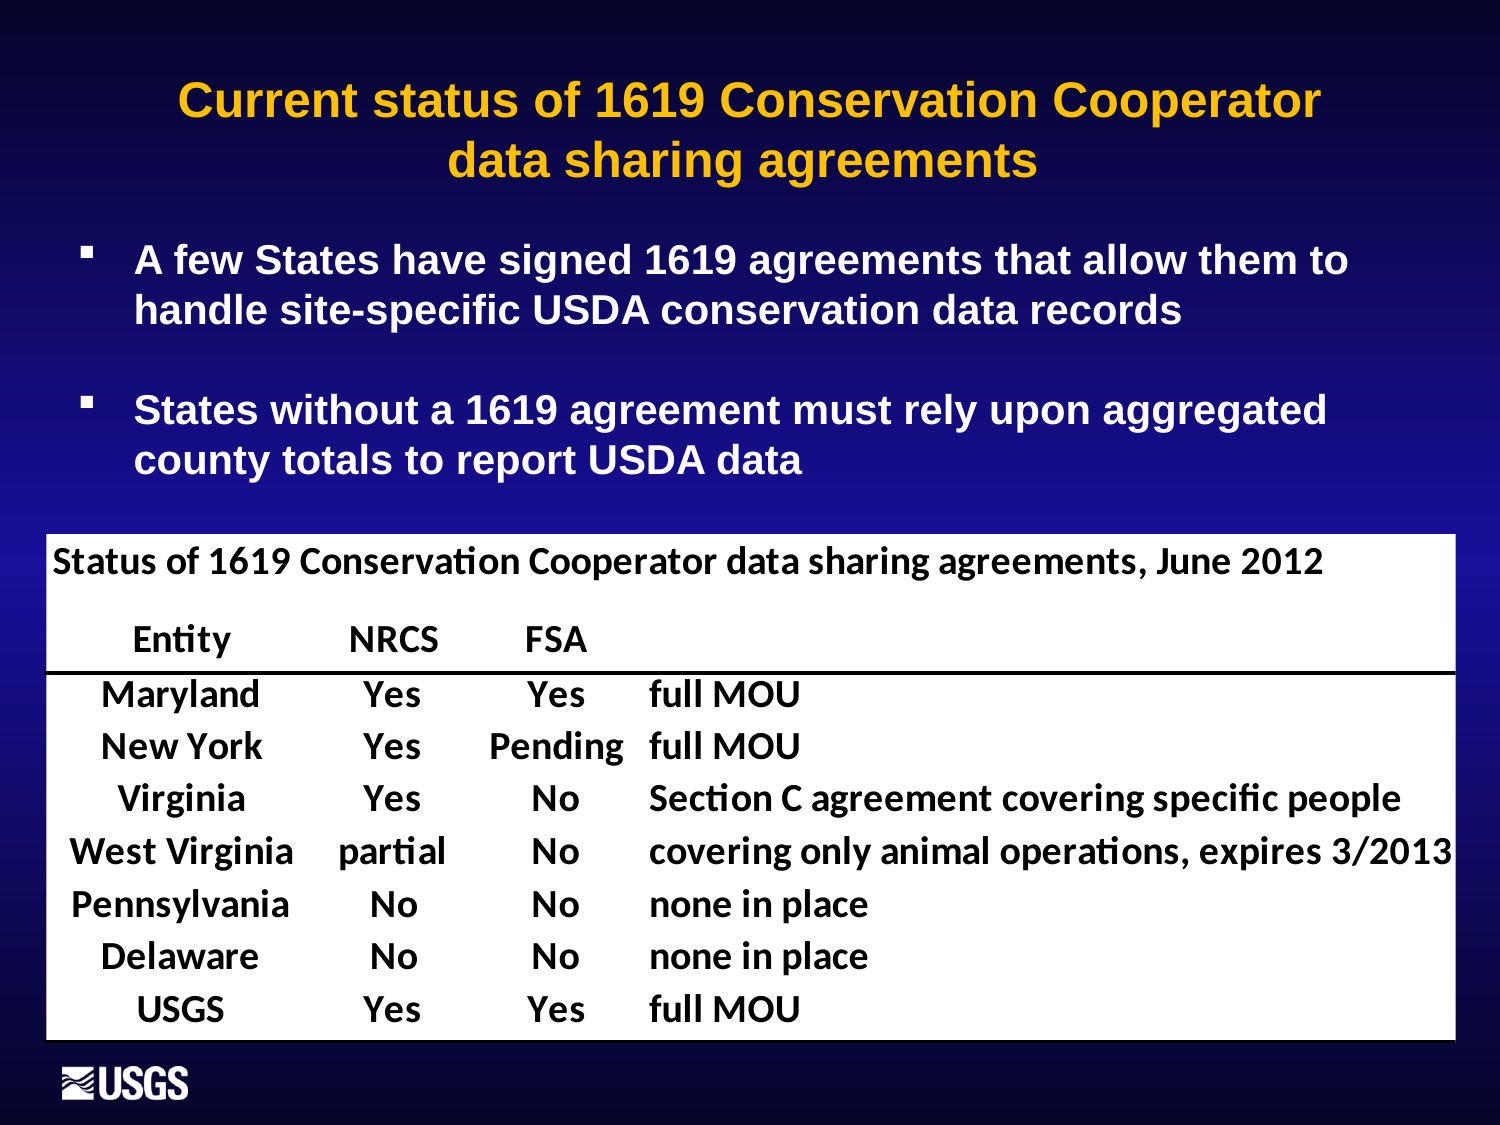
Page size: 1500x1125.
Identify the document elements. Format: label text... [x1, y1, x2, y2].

picture [43, 531, 1458, 1045]
text_box A few States have signed 1619 agreements that allow them to handle site-specific USDA conservation data records States without a 1619 agreement must rely upon aggregated county totals to report USDA data [62, 174, 1438, 530]
text_box Current status of 1619 Conservation Cooperator data sharing agreements [162, 0, 1337, 174]
